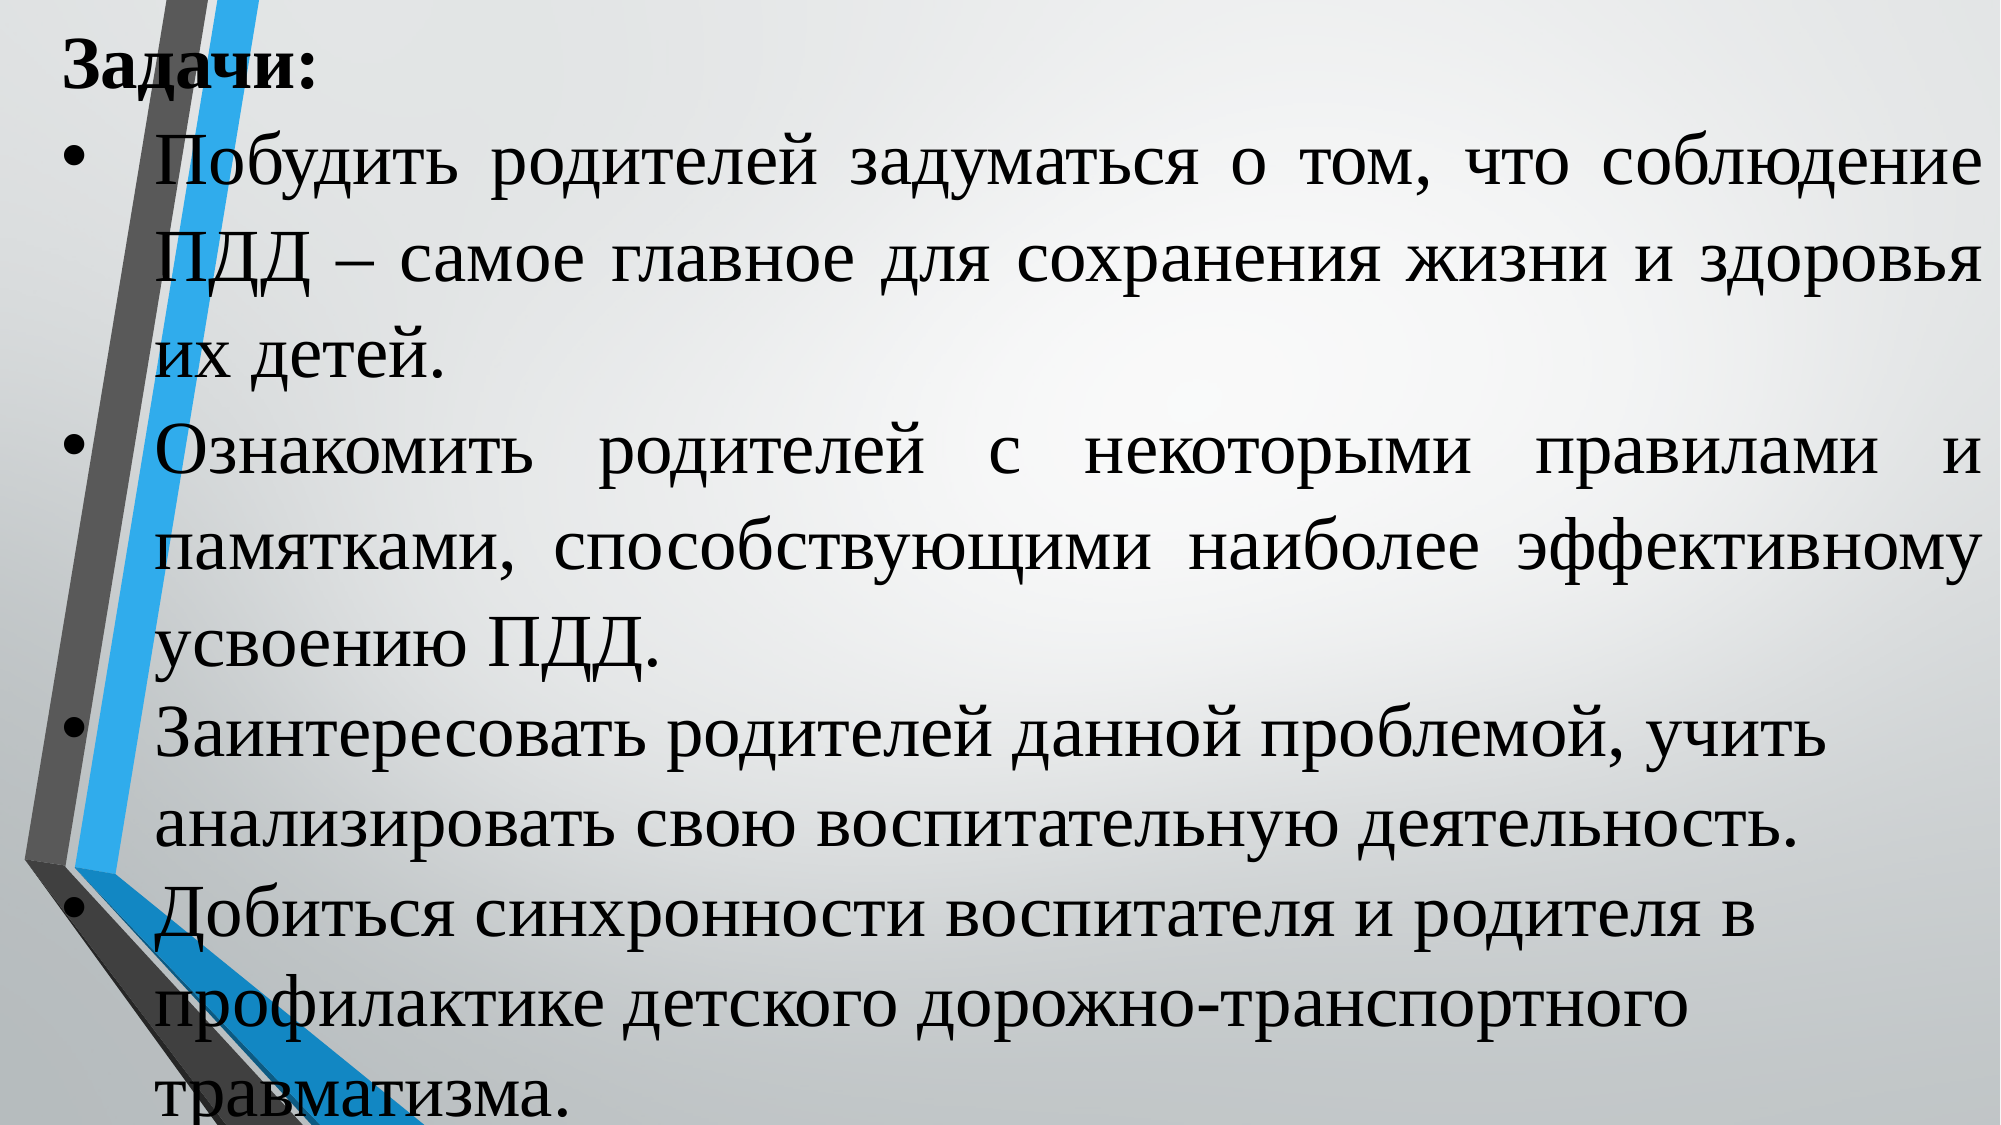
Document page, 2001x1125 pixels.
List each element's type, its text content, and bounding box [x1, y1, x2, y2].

text_box Задачи: Побудить родителей задуматься о том, что соблюдение ПДД – самое главное для сохранения жизни и здоровья их детей. Ознакомить родителей с некоторыми правилами и памятками, способствующими наиболее эффективному усвоению ПДД. Заинтересовать родителей данной проблемой, учить анализировать свою воспитательную деятельность. Добиться синхронности воспитателя и родителя в профилактике детского дорожно-транспортного травматизма. [46, 0, 2000, 1125]
